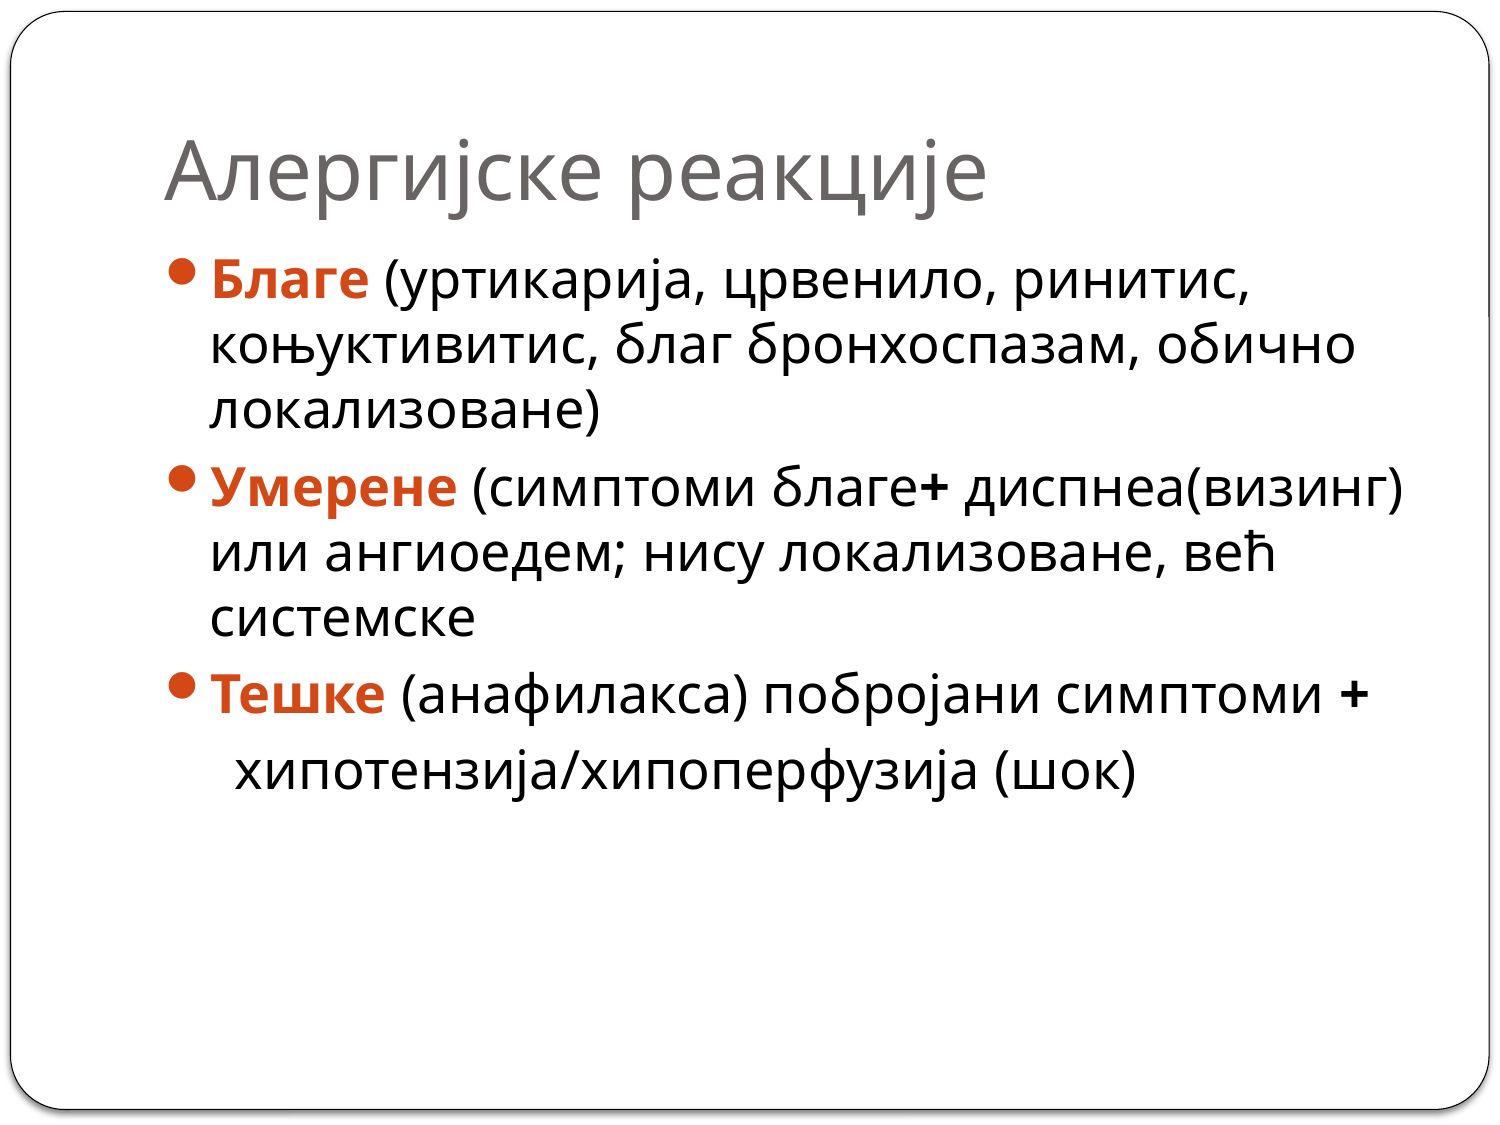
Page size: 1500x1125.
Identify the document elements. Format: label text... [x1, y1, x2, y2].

title Алергијске реакције [150, 45, 1425, 233]
list Благе (уртикарија, црвенило, ринитис, коњуктивитис, благ бронхоспазам, обично локализоване) Умерене (симптоми благе+ диспнеа(визинг) или ангиоедем; нису локализоване, већ системске Тешке (анафилакса) побројани симптоми + хипотензија/хипоперфузија (шок) [150, 237, 1425, 988]
